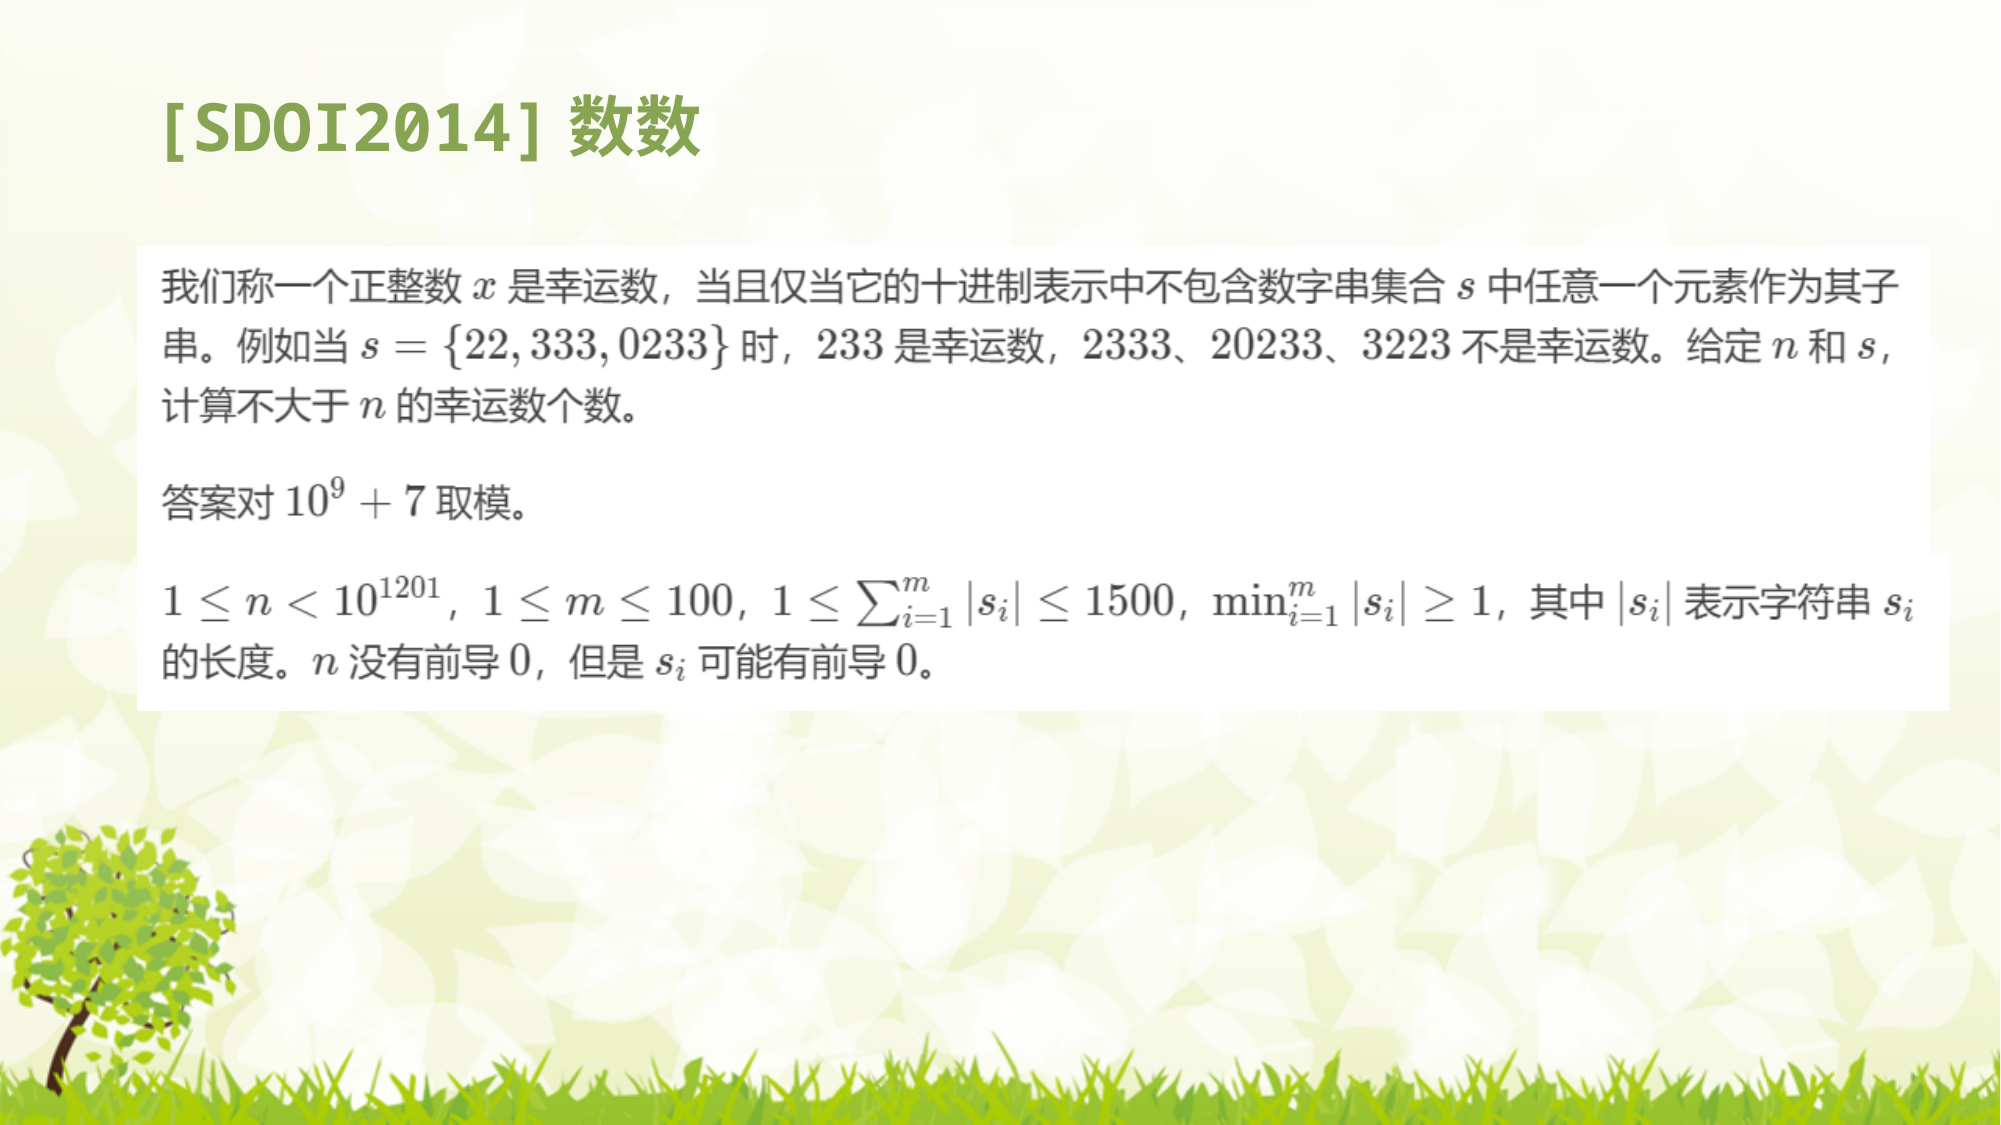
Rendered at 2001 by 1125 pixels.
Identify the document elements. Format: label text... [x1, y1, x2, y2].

picture [0, 0, 2001, 1125]
title [SDOI2014]数数 [137, 59, 1863, 200]
